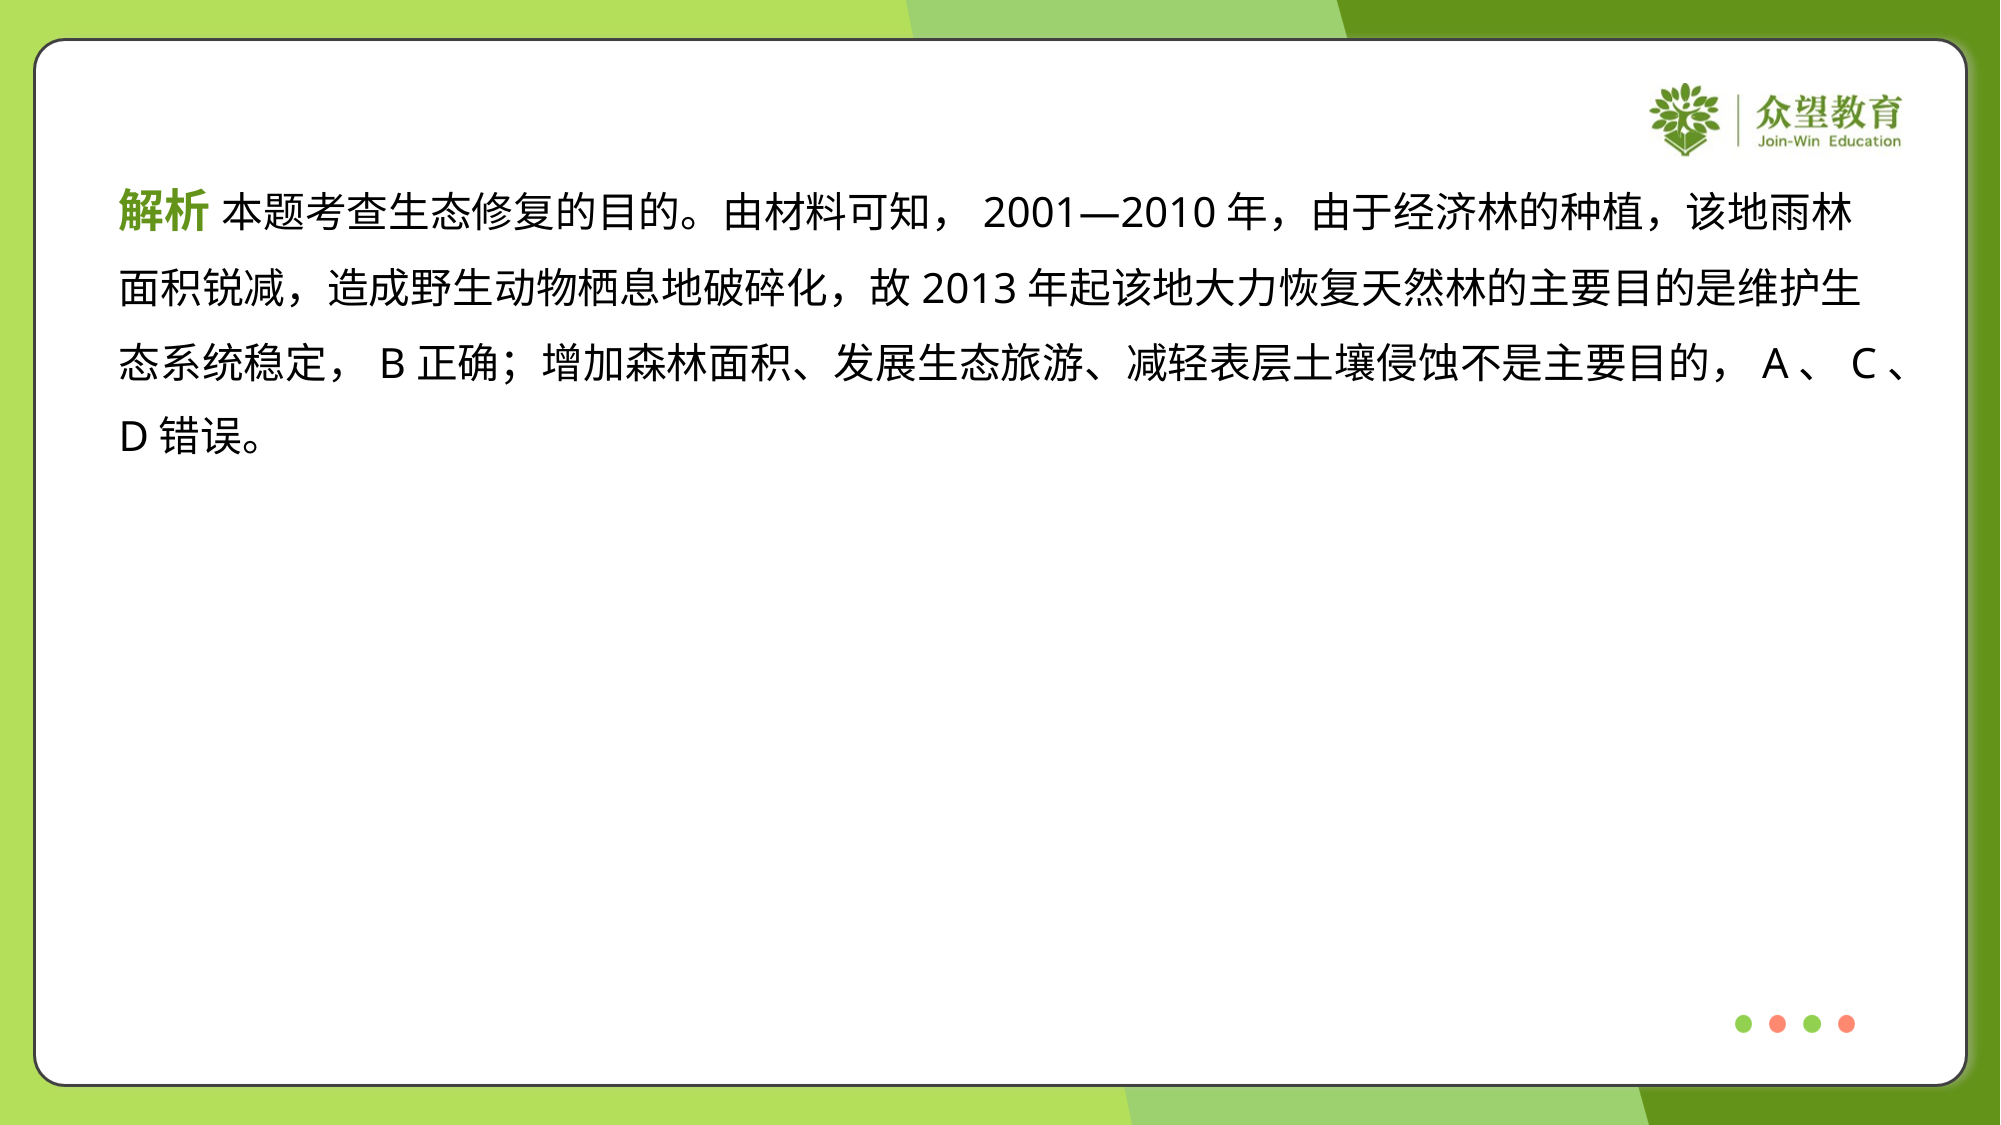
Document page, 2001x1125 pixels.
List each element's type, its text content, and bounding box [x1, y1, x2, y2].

picture [0, 0, 2000, 1125]
text_box 解析 本题考查生态修复的目的。由材料可知，2001—2010年，由于经济林的种植，该地雨林 面积锐减，造成野生动物栖息地破碎化，故2013年起该地大力恢复天然林的主要目的是维护生 态系统稳定，B正确；增加森林面积、发展生态旅游、减轻表层土壤侵蚀不是主要目的，A、C、 D错误。 [118, 159, 1883, 452]
